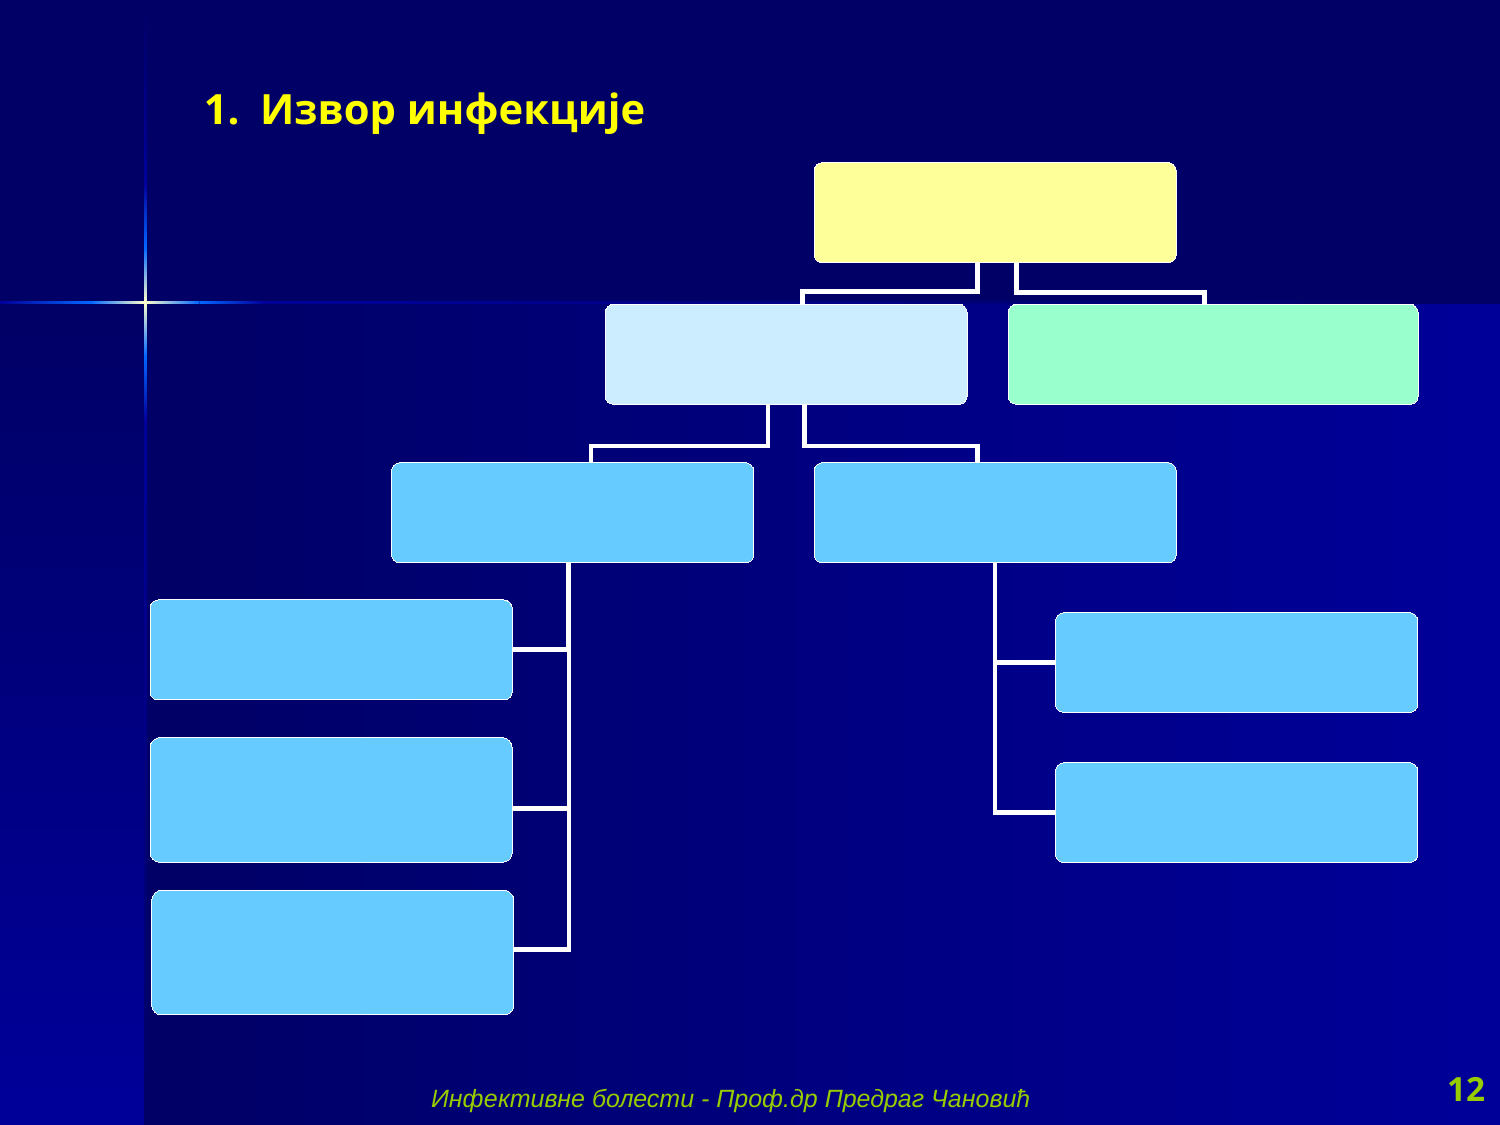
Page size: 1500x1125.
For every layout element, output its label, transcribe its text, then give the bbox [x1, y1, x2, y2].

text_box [149, 162, 1419, 1016]
text_box Извор инфекције [189, 75, 671, 140]
footer Инфективне болести - Проф.др Предраг Чановић [412, 1074, 1051, 1125]
slide_number 12 [1354, 1059, 1500, 1125]
